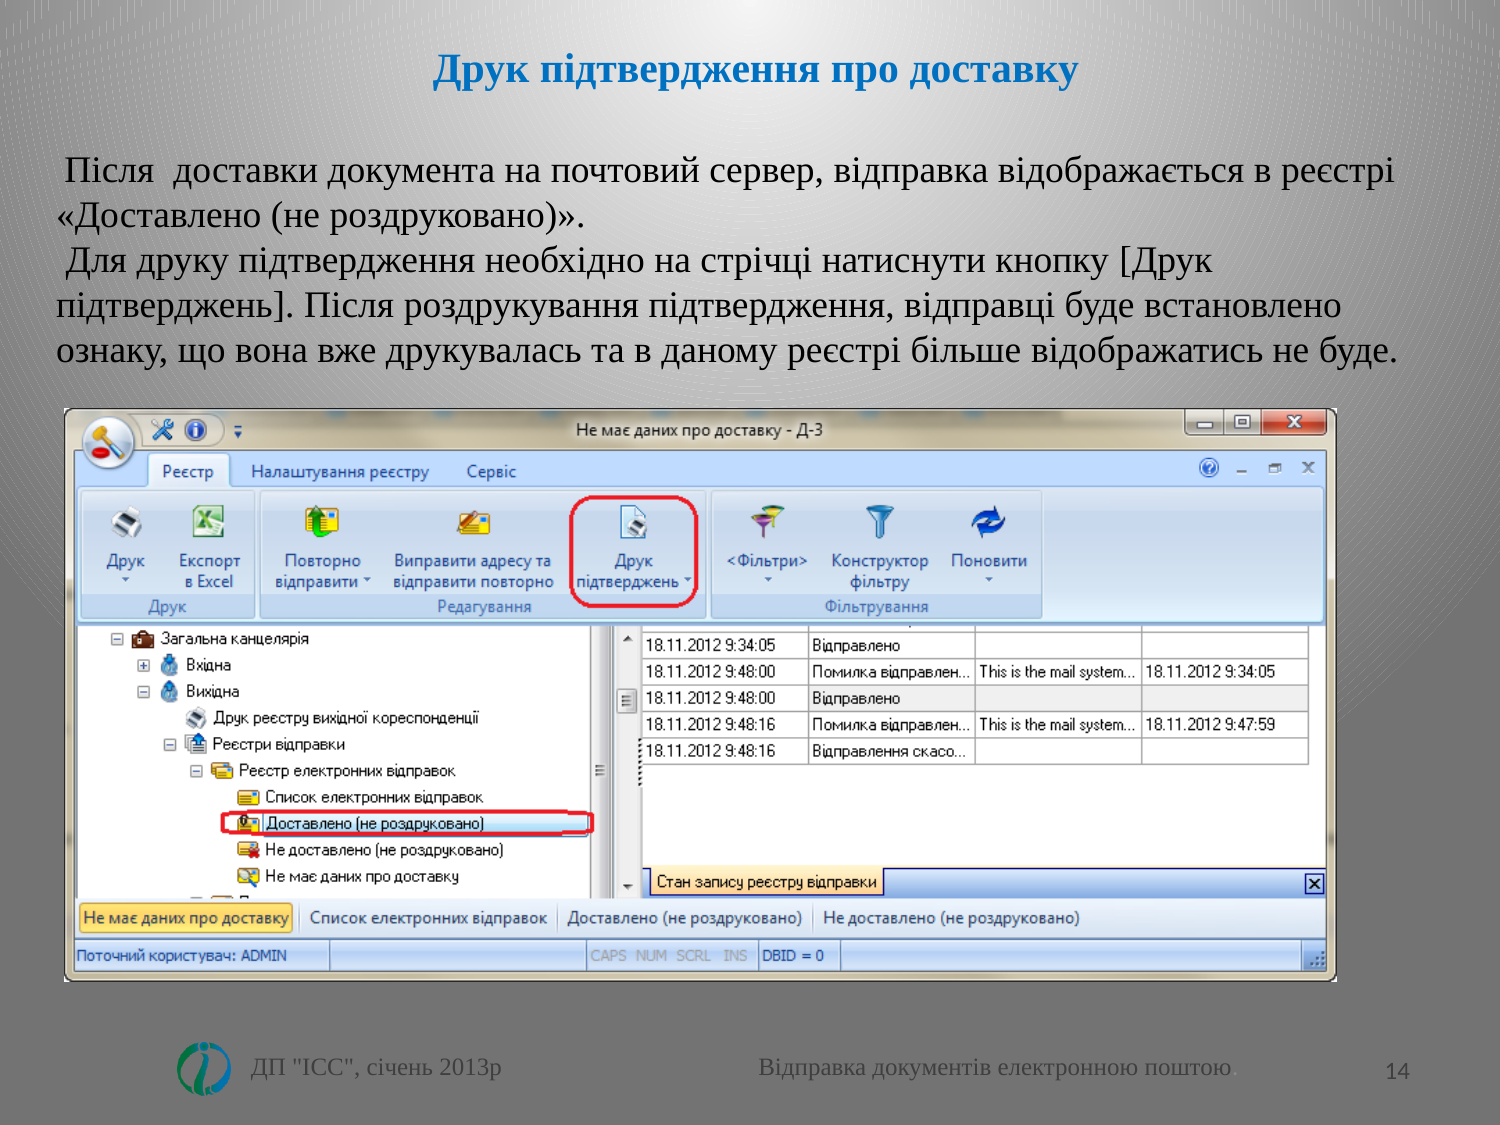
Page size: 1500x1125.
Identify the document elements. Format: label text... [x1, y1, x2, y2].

footer ДП "ІСС", січень 2013р Відправка документів електронною поштою. [170, 1035, 1294, 1096]
text_box Після доставки документа на почтовий сервер, відправка відображається в реєстрі «Доставлено (не роздруковано)». Для друку підтвердження необхідно на стрічці натиснути кнопку [Друк підтверджень]. Після роздрукування підтвердження, відправці буде встановлено ознаку, що вона вже друкувалась та в даному реєстрі більше відображатись не буде. [41, 137, 1471, 377]
picture [172, 1041, 237, 1096]
text_box Друк підтвердження про доставку [64, 33, 1447, 99]
slide_number 14 [1294, 1042, 1425, 1096]
picture [64, 408, 1337, 982]
